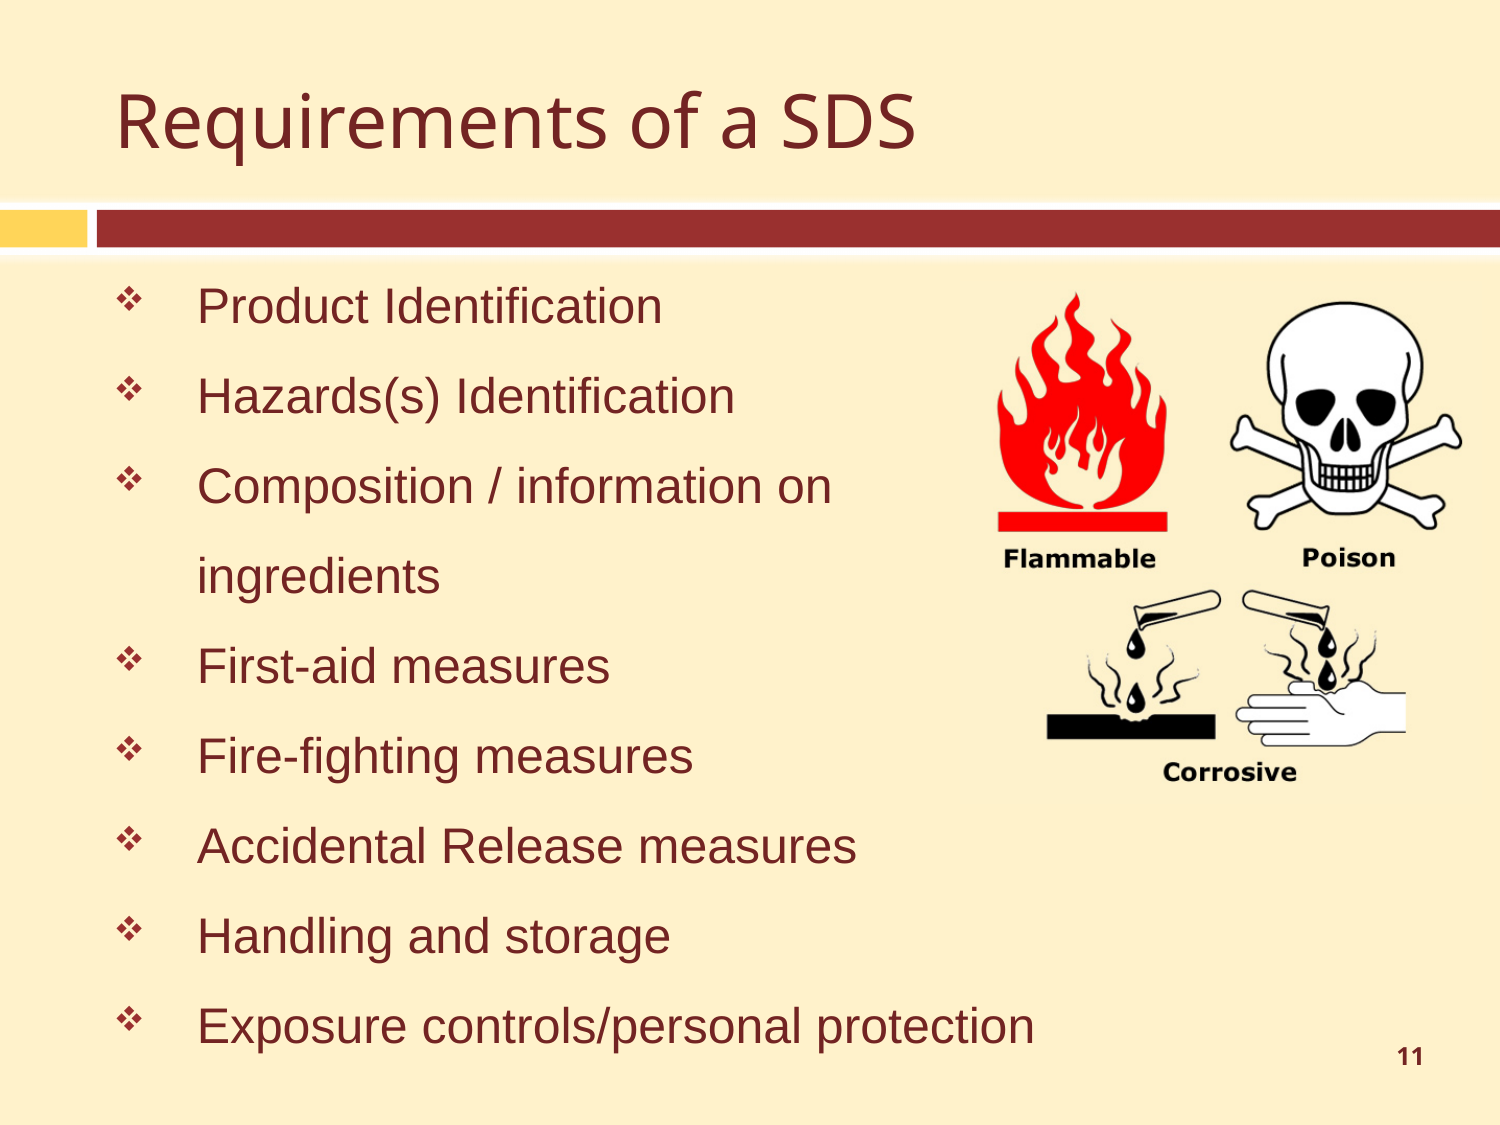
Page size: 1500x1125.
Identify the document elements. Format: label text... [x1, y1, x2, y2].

title Requirements of a SDS [99, 37, 1438, 200]
picture [959, 280, 1483, 804]
list Product Identification Hazards(s) Identification Composition / information on ingredients First-aid measures Fire-fighting measures Accidental Release measures Handling and storage Exposure controls/personal protection [98, 235, 1061, 981]
